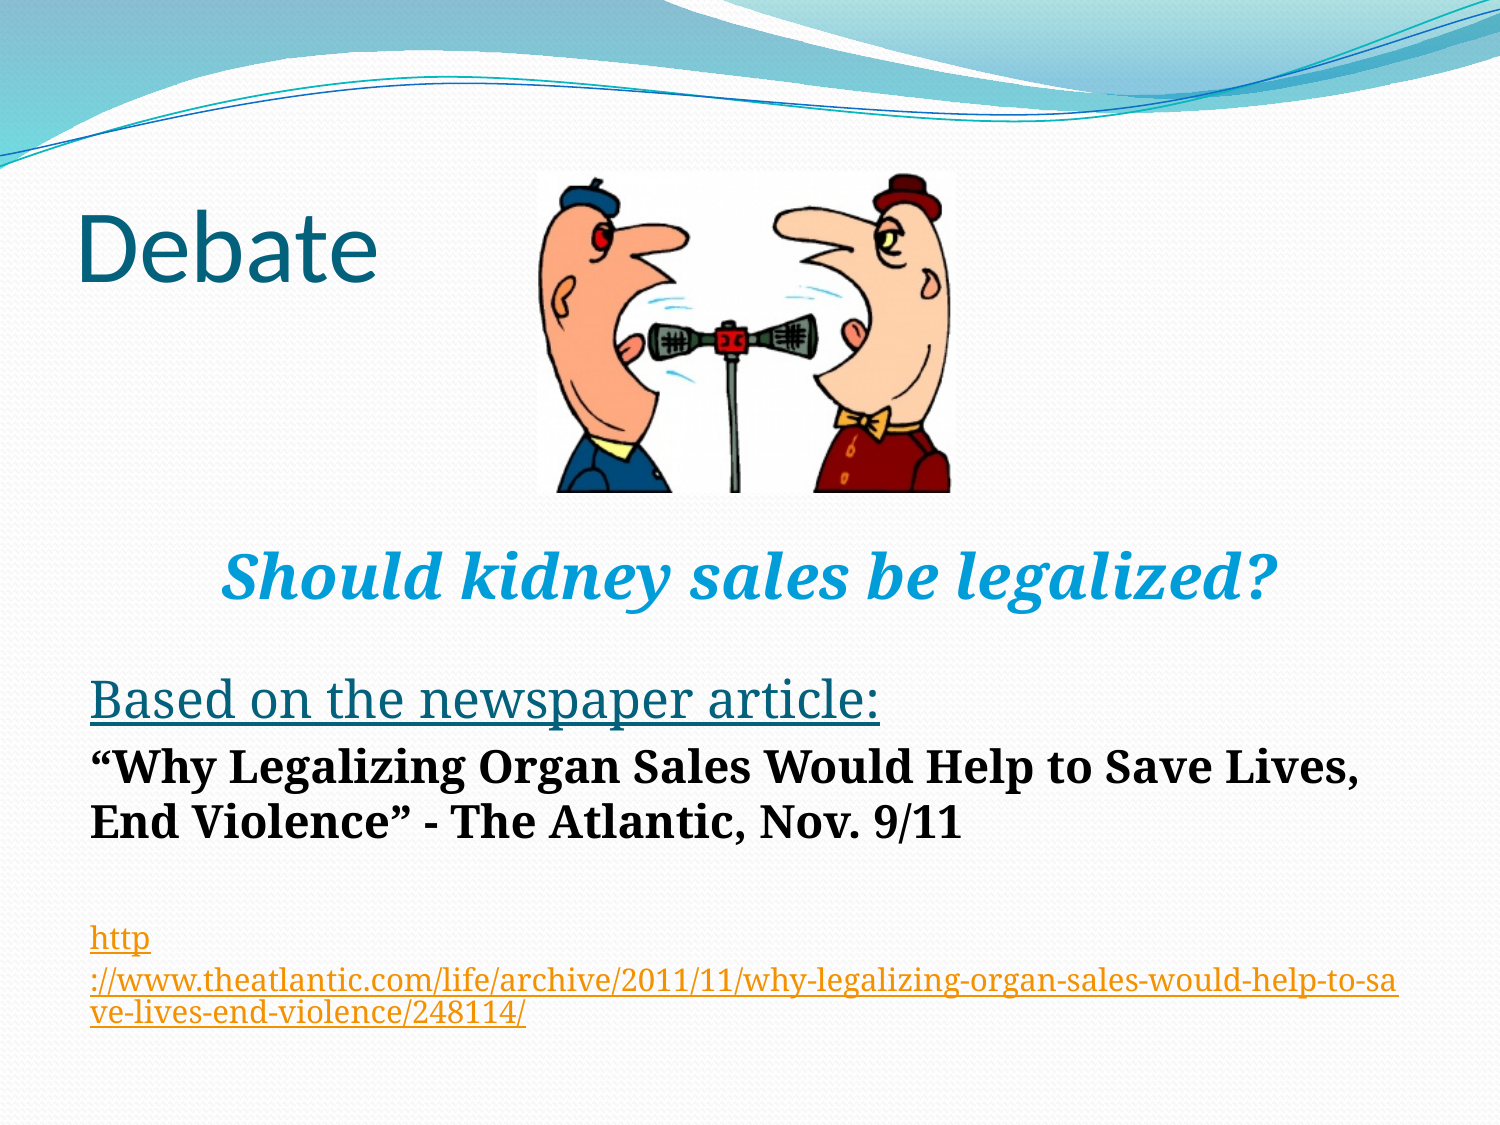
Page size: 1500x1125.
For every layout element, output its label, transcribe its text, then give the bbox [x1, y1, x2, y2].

picture [537, 172, 957, 493]
title Debate [75, 115, 1425, 303]
list Should kidney sales be legalized? Based on the newspaper article: “Why Legalizing Organ Sales Would Help to Save Lives, End Violence” - The Atlantic, Nov. 9/11 http://www.theatlantic.com/life/archive/2011/11/why-legalizing-organ-sales-would-help-to-save-lives-end-violence/248114/ [75, 317, 1425, 1038]
